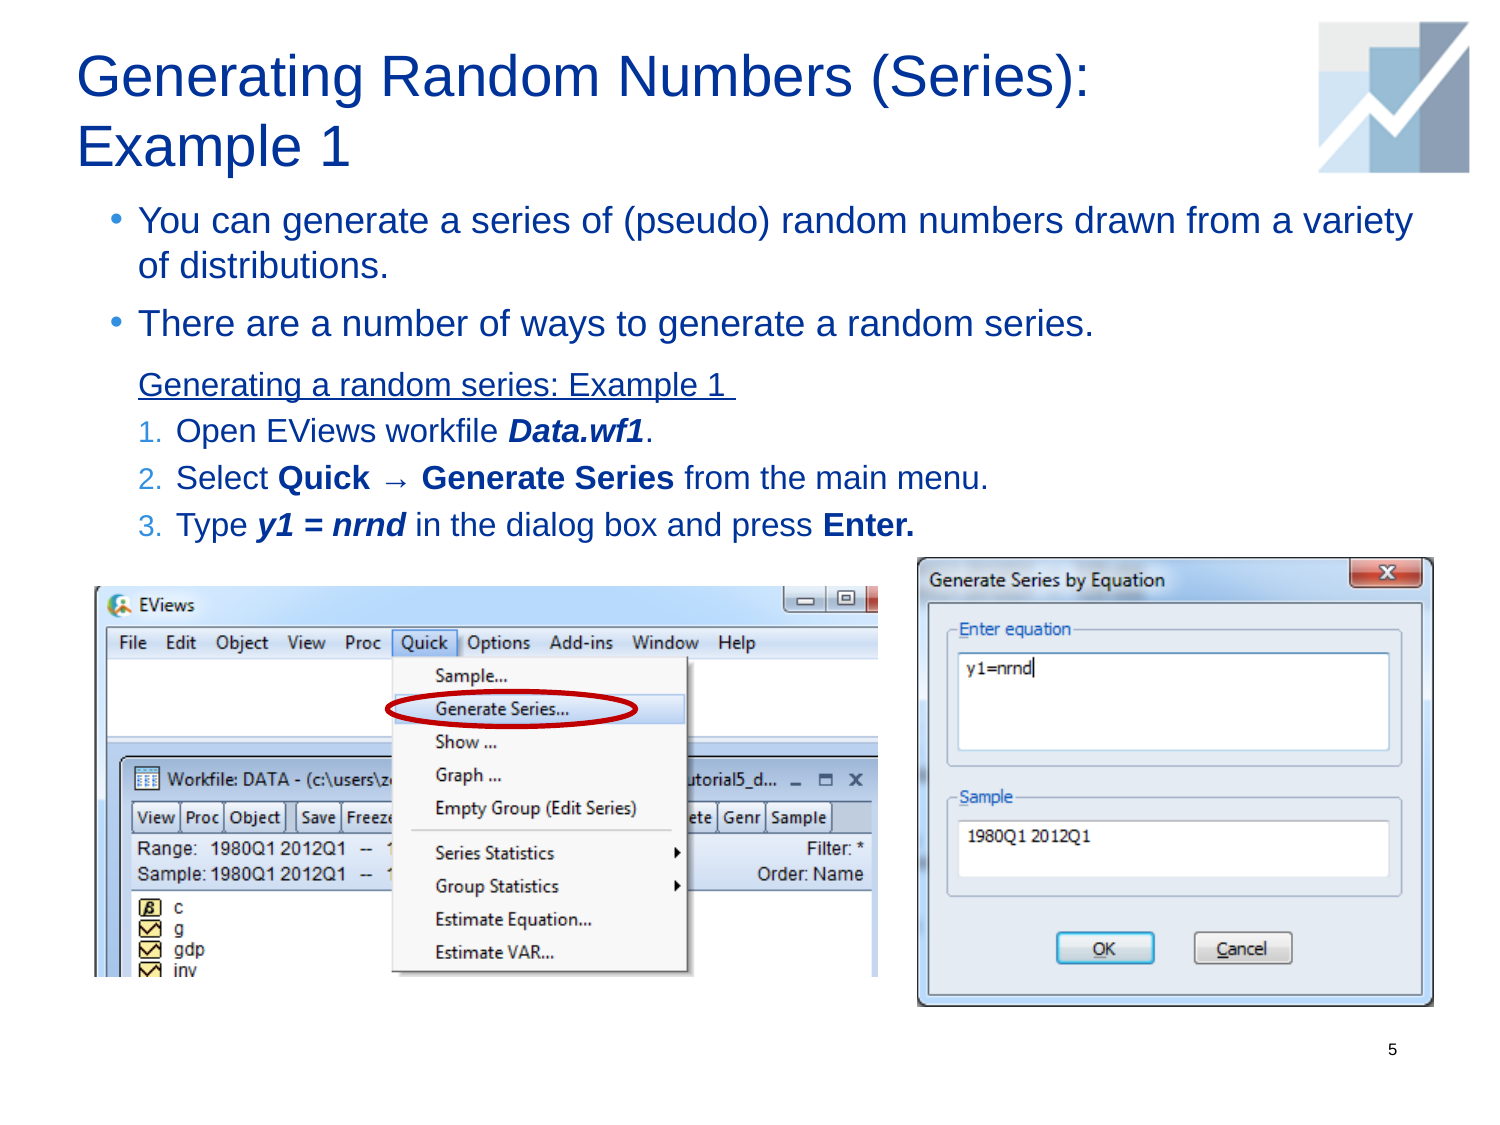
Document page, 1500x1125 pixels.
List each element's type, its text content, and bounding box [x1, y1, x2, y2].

title Generating Random Numbers (Series): Example 1 [60, 0, 1295, 186]
picture [1300, 11, 1479, 181]
slide_number 5 [1262, 1016, 1413, 1067]
picture [917, 557, 1434, 1007]
list You can generate a series of (pseudo) random numbers drawn from a variety of distributions. There are a number of ways to generate a random series. Generating a random series: Example 1 Open EViews workfile Data.wf1. Select Quick → Generate Series from the main menu. Type y1 = nrnd in the dialog box and press Enter. [94, 188, 1462, 561]
picture [94, 586, 878, 978]
